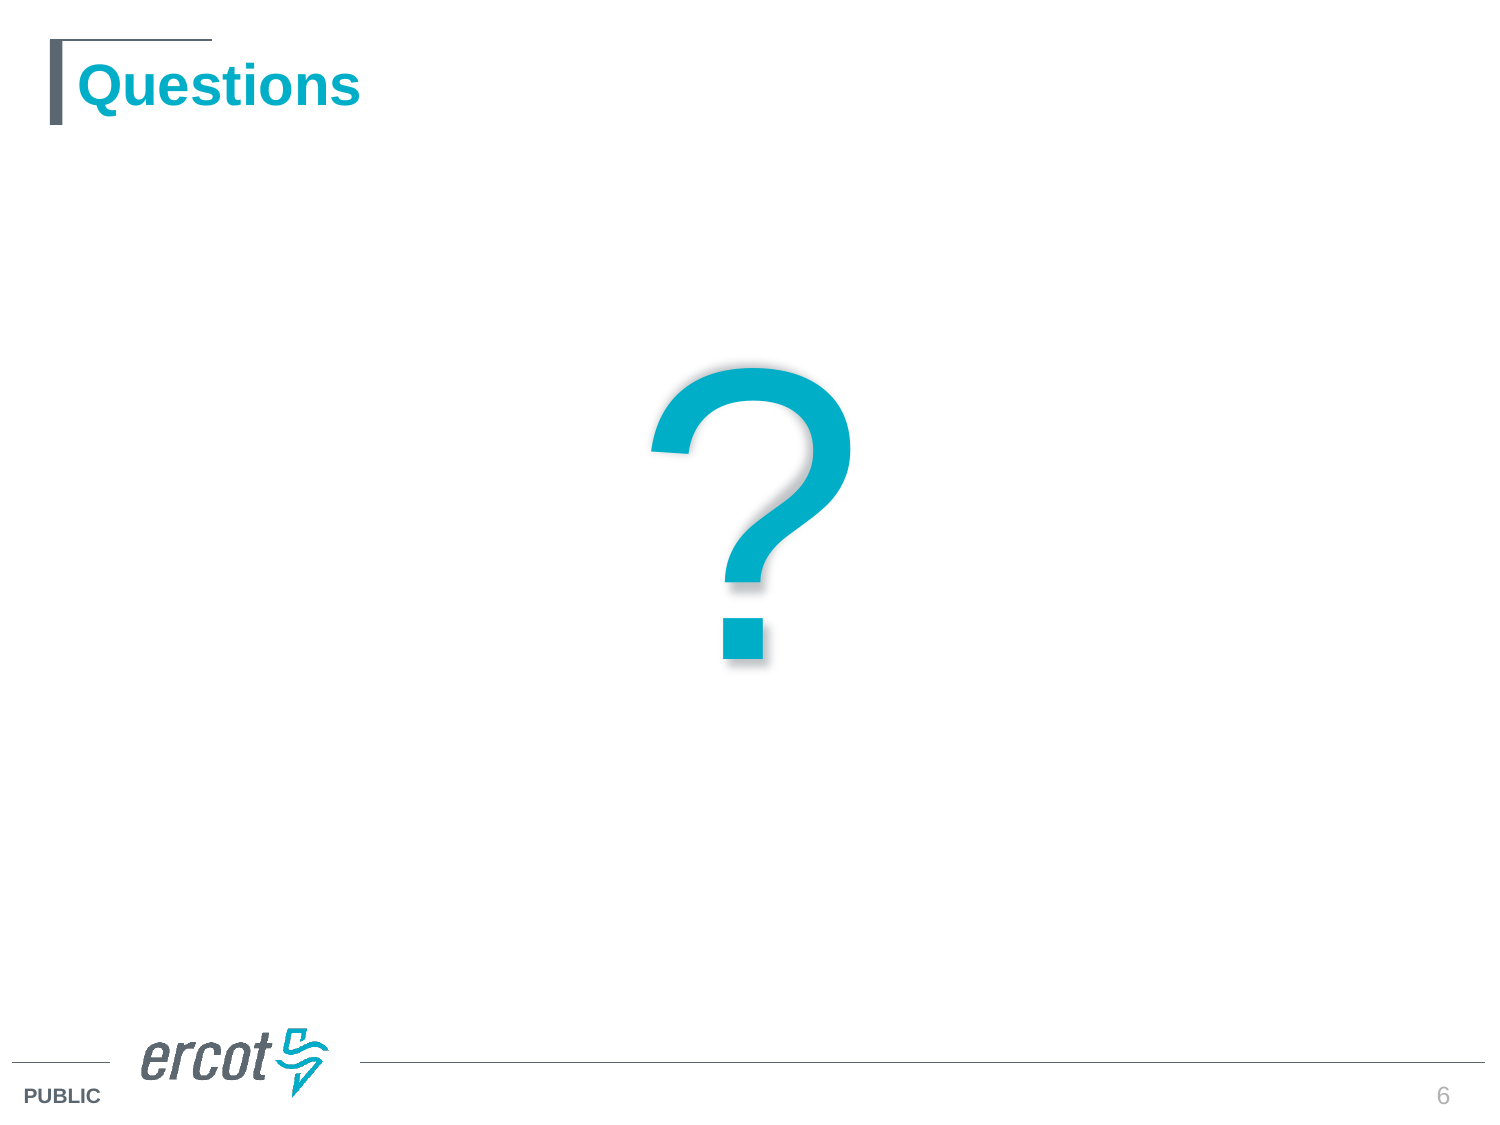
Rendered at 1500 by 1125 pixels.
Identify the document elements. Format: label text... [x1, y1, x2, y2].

slide_number 6 [1400, 1076, 1488, 1113]
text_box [371, 124, 1129, 998]
picture [137, 1024, 332, 1100]
title Questions [62, 39, 1450, 125]
